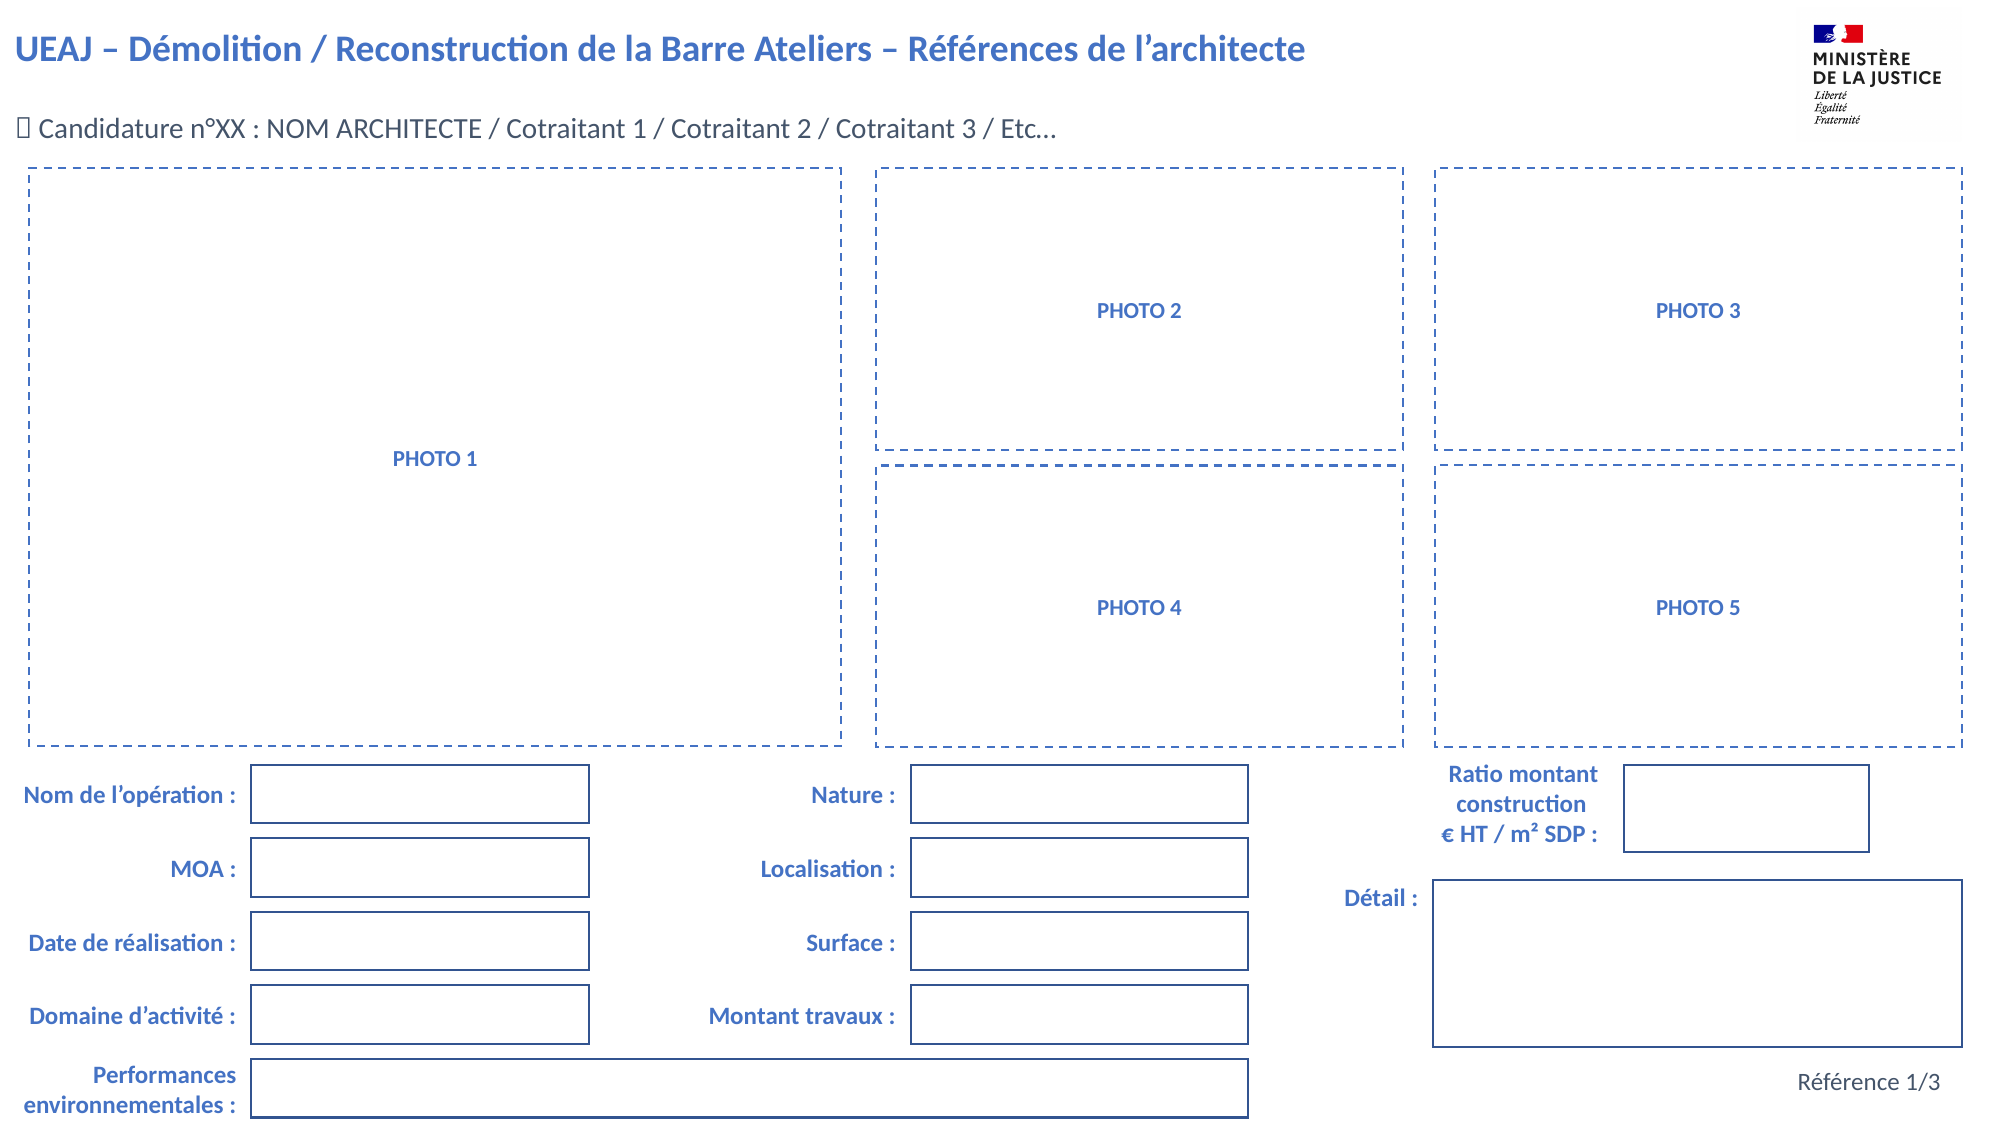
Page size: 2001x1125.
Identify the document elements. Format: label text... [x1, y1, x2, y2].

text_box  Candidature n°XX : NOM ARCHITECTE / Cotraitant 1 / Cotraitant 2 / Cotraitant 3 / Etc… [0, 99, 1567, 155]
picture [1796, 7, 1962, 142]
text_box PHOTO 5 [1434, 464, 1963, 748]
text_box Référence 1/3 [1776, 1050, 1963, 1110]
text_box Performances environnementales : [5, 1058, 252, 1119]
text_box [250, 984, 590, 1045]
text_box UEAJ – Démolition / Reconstruction de la Barre Ateliers – Références de l’architecte [0, 18, 1491, 74]
text_box Surface : [664, 911, 910, 971]
text_box [910, 837, 1249, 898]
text_box Nature : [664, 764, 910, 824]
text_box PHOTO 2 [875, 167, 1404, 451]
text_box PHOTO 4 [875, 464, 1404, 748]
text_box PHOTO 1 [28, 167, 842, 747]
text_box Montant travaux : [664, 984, 910, 1045]
text_box [250, 764, 590, 824]
text_box [1623, 764, 1870, 853]
text_box [910, 911, 1249, 971]
text_box PHOTO 3 [1434, 167, 1963, 451]
text_box Localisation : [664, 837, 910, 898]
text_box Domaine d’activité : [5, 984, 250, 1045]
text_box [250, 837, 590, 898]
text_box [910, 764, 1249, 824]
text_box MOA : [5, 837, 250, 898]
text_box [252, 1058, 1249, 1119]
text_box Détail : [1278, 866, 1434, 927]
text_box Nom de l’opération : [5, 764, 250, 824]
text_box Date de réalisation : [5, 911, 250, 971]
text_box Ratio montant construction € HT / m² SDP : [1312, 753, 1614, 853]
text_box [910, 984, 1249, 1045]
text_box [250, 911, 590, 971]
text_box [1432, 879, 1963, 1048]
